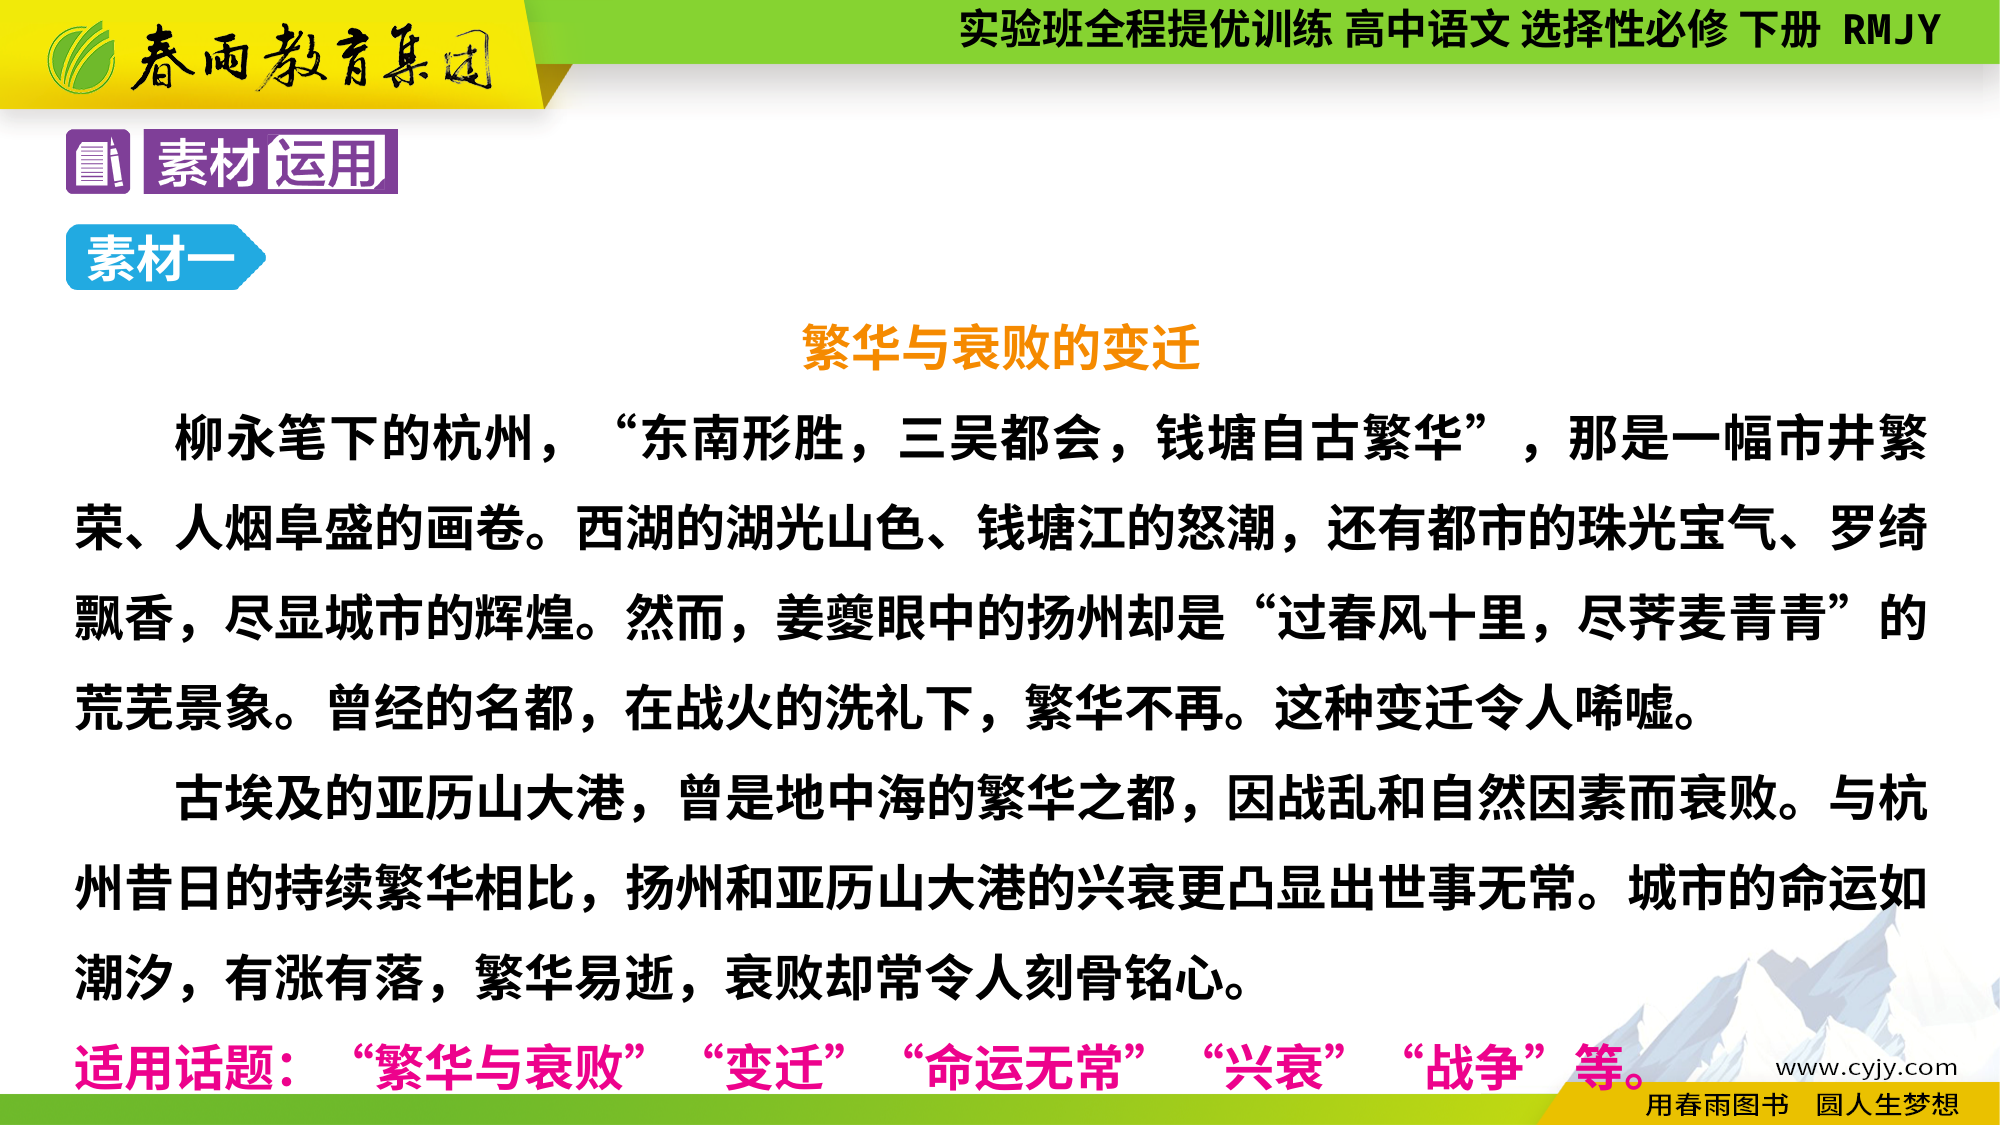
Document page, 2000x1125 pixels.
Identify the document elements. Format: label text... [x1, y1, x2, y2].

picture [0, 0, 2000, 1125]
list 繁华与衰败的变迁 柳永笔下的杭州，“东南形胜，三吴都会，钱塘自古繁华”，那是一幅市井繁荣、人烟阜盛的画卷。西湖的湖光山色、钱塘江的怒潮，还有都市的珠光宝气、罗绮飘香，尽显城市的辉煌。然而，姜夔眼中的扬州却是“过春风十里，尽荠麦青青”的荒芜景象。曾经的名都，在战火的洗礼下，繁华不再。这种变迁令人唏嘘。 古埃及的亚历山大港，曾是地中海的繁华之都，因战乱和自然因素而衰败。与杭州昔日的持续繁华相比，扬州和亚历山大港的兴衰更凸显出世事无常。城市的命运如潮汐，有涨有落，繁华易逝，衰败却常令人刻骨铭心。 适用话题：“繁华与衰败”“变迁”“命运无常”“兴衰”“战争”等。 [59, 278, 1944, 1112]
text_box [66, 219, 266, 296]
